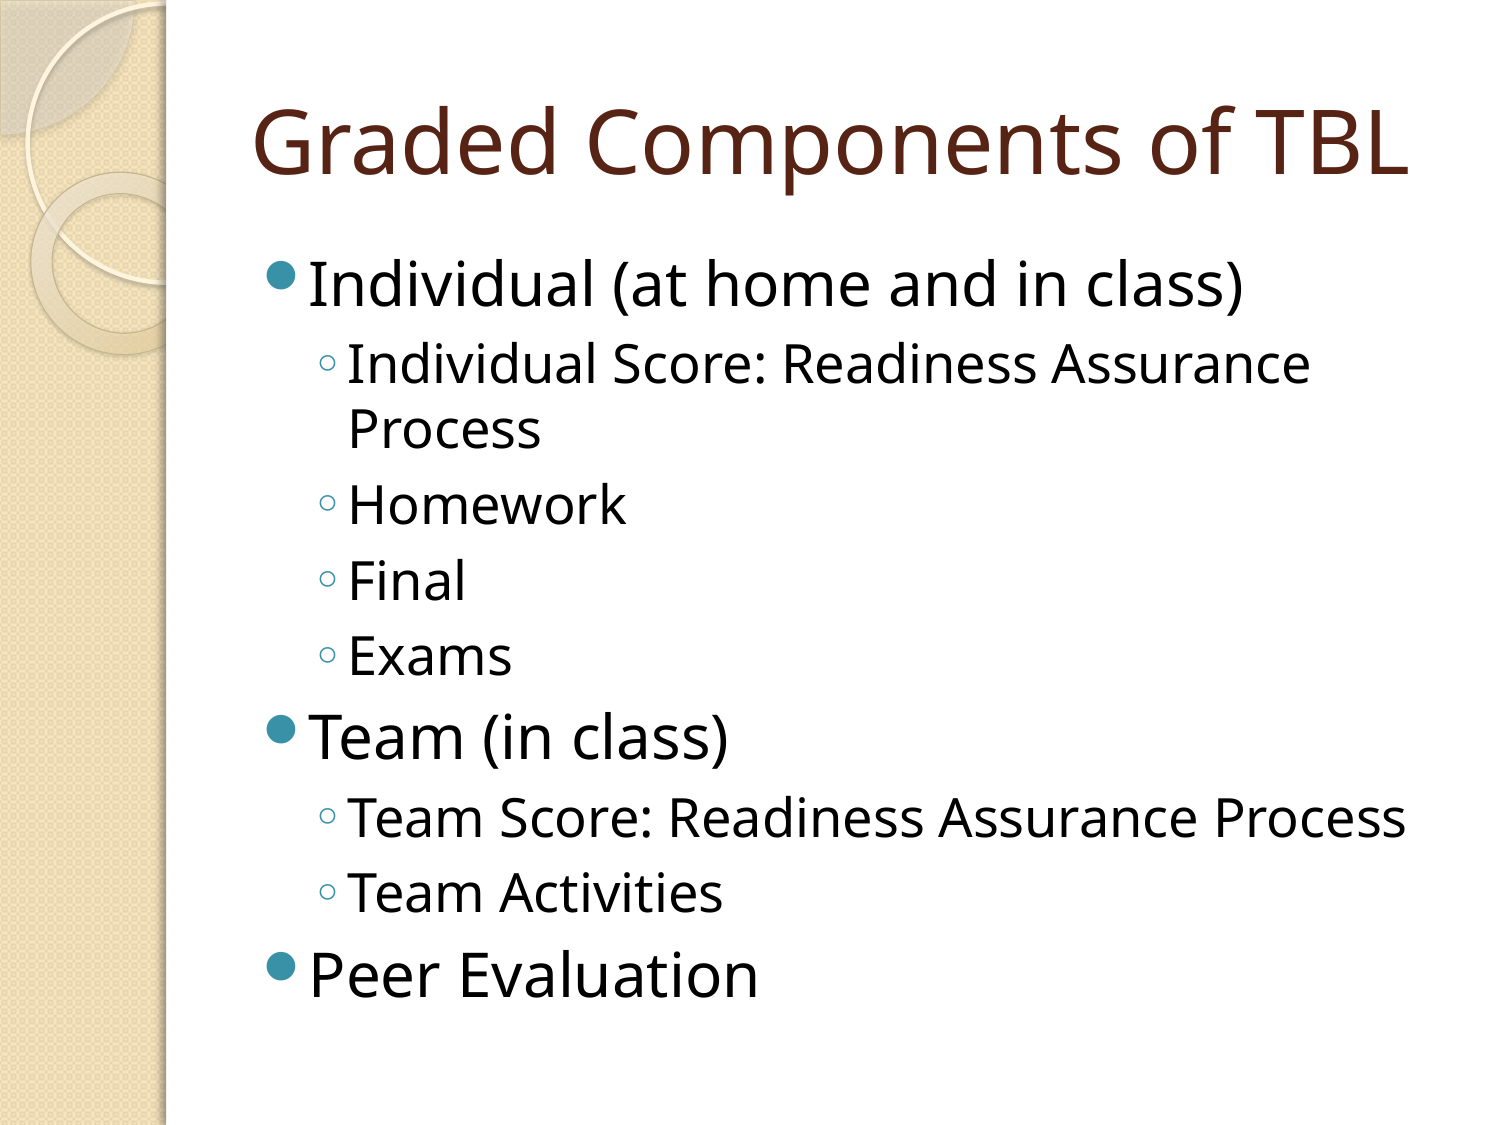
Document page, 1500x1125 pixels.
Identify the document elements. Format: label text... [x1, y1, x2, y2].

list Individual (at home and in class) Individual Score: Readiness Assurance Process Homework Final Exams Team (in class) Team Score: Readiness Assurance Process Team Activities Peer Evaluation [235, 237, 1466, 1025]
title Graded Components of TBL [235, 45, 1466, 233]
